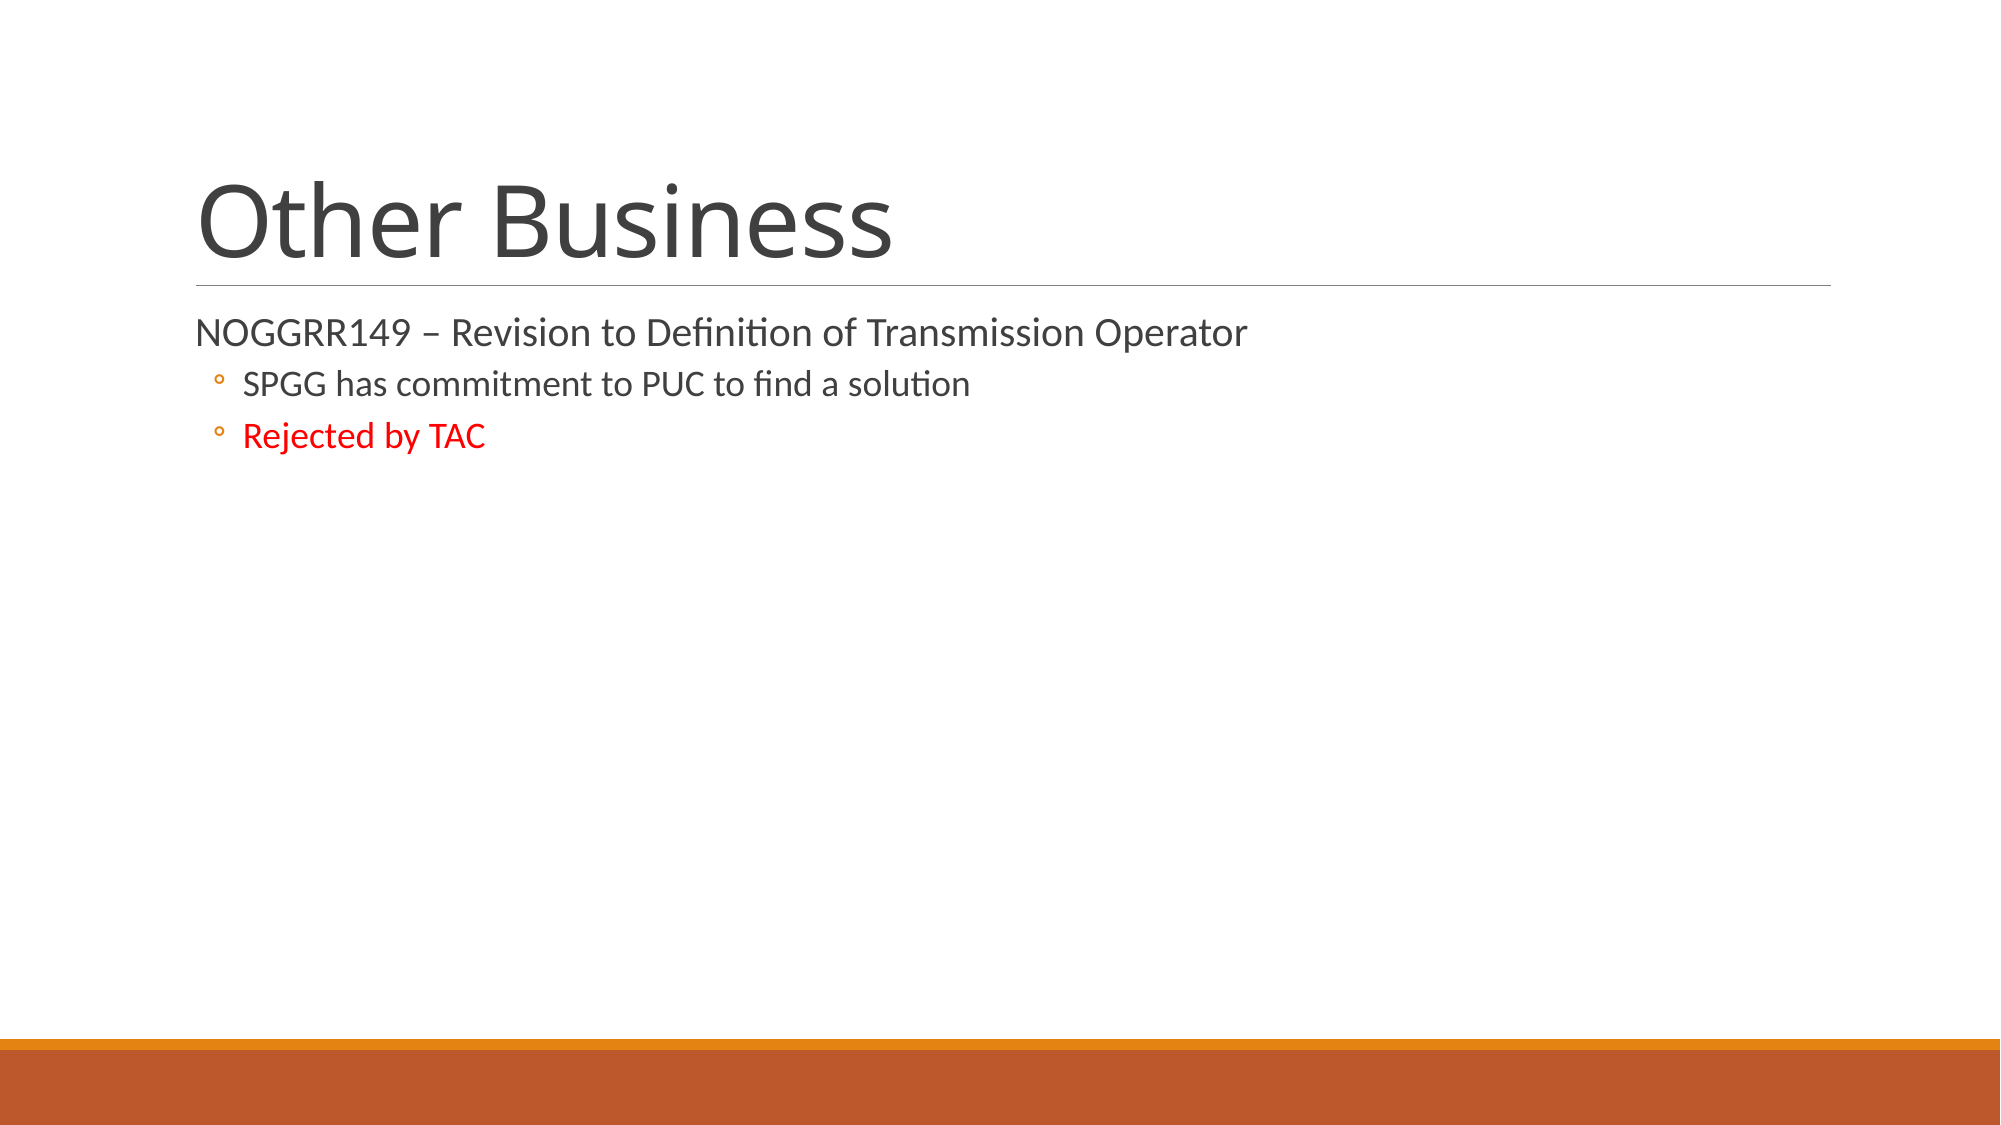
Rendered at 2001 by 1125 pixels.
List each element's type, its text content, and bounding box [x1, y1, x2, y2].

title Other Business [180, 47, 1830, 285]
list NOGGRR149 – Revision to Definition of Transmission Operator SPGG has commitment to PUC to find a solution Rejected by TAC [180, 302, 1830, 963]
